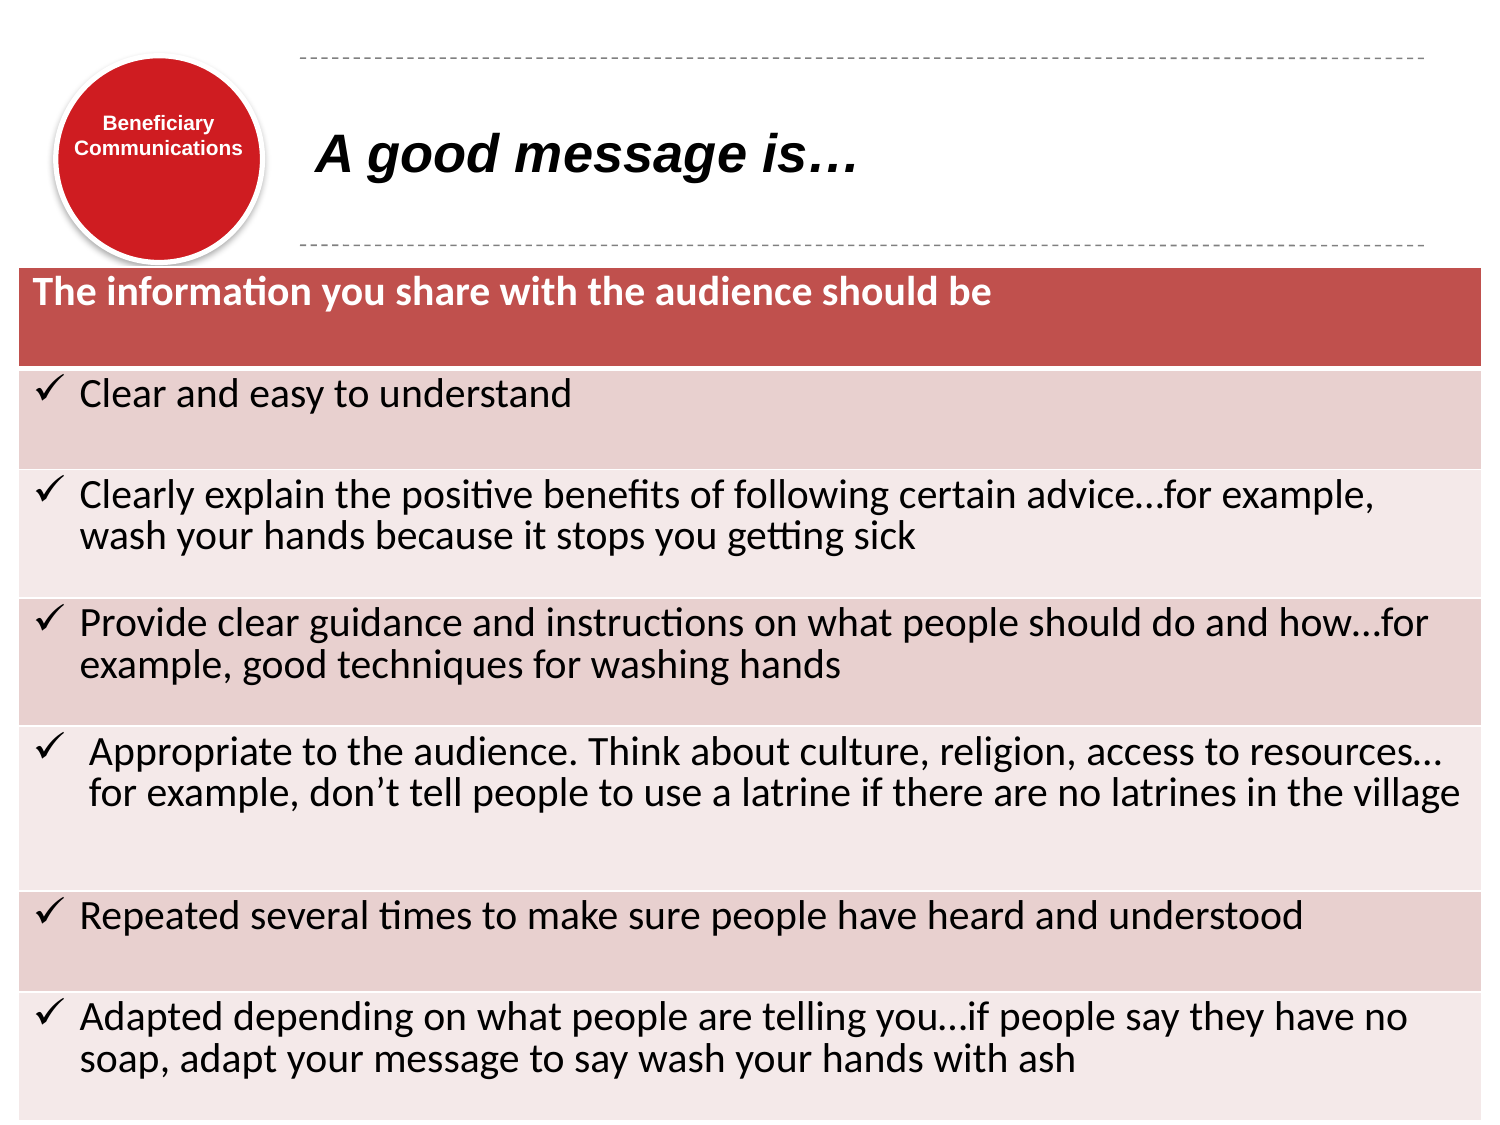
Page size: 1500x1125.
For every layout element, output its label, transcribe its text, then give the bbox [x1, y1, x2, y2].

table_cell Clear and easy to understand [19, 371, 1481, 469]
table_cell Provide clear guidance and instructions on what people should do and how…for example, good techniques for washing hands [19, 599, 1481, 725]
table_cell Appropriate to the audience. Think about culture, religion, access to resources…for example, don’t tell people to use a latrine if there are no latrines in the village [19, 727, 1481, 890]
table_header The information you share with the audience should be [19, 268, 1481, 366]
title A good message is… [299, 57, 1426, 246]
table_cell Repeated several times to make sure people have heard and understood [19, 892, 1481, 991]
table_cell Adapted depending on what people are telling you…if people say they have no soap, adapt your message to say wash your hands with ash [19, 993, 1481, 1120]
table_cell Clearly explain the positive benefits of following certain advice…for example, wash your hands because it stops you getting sick [19, 470, 1481, 597]
